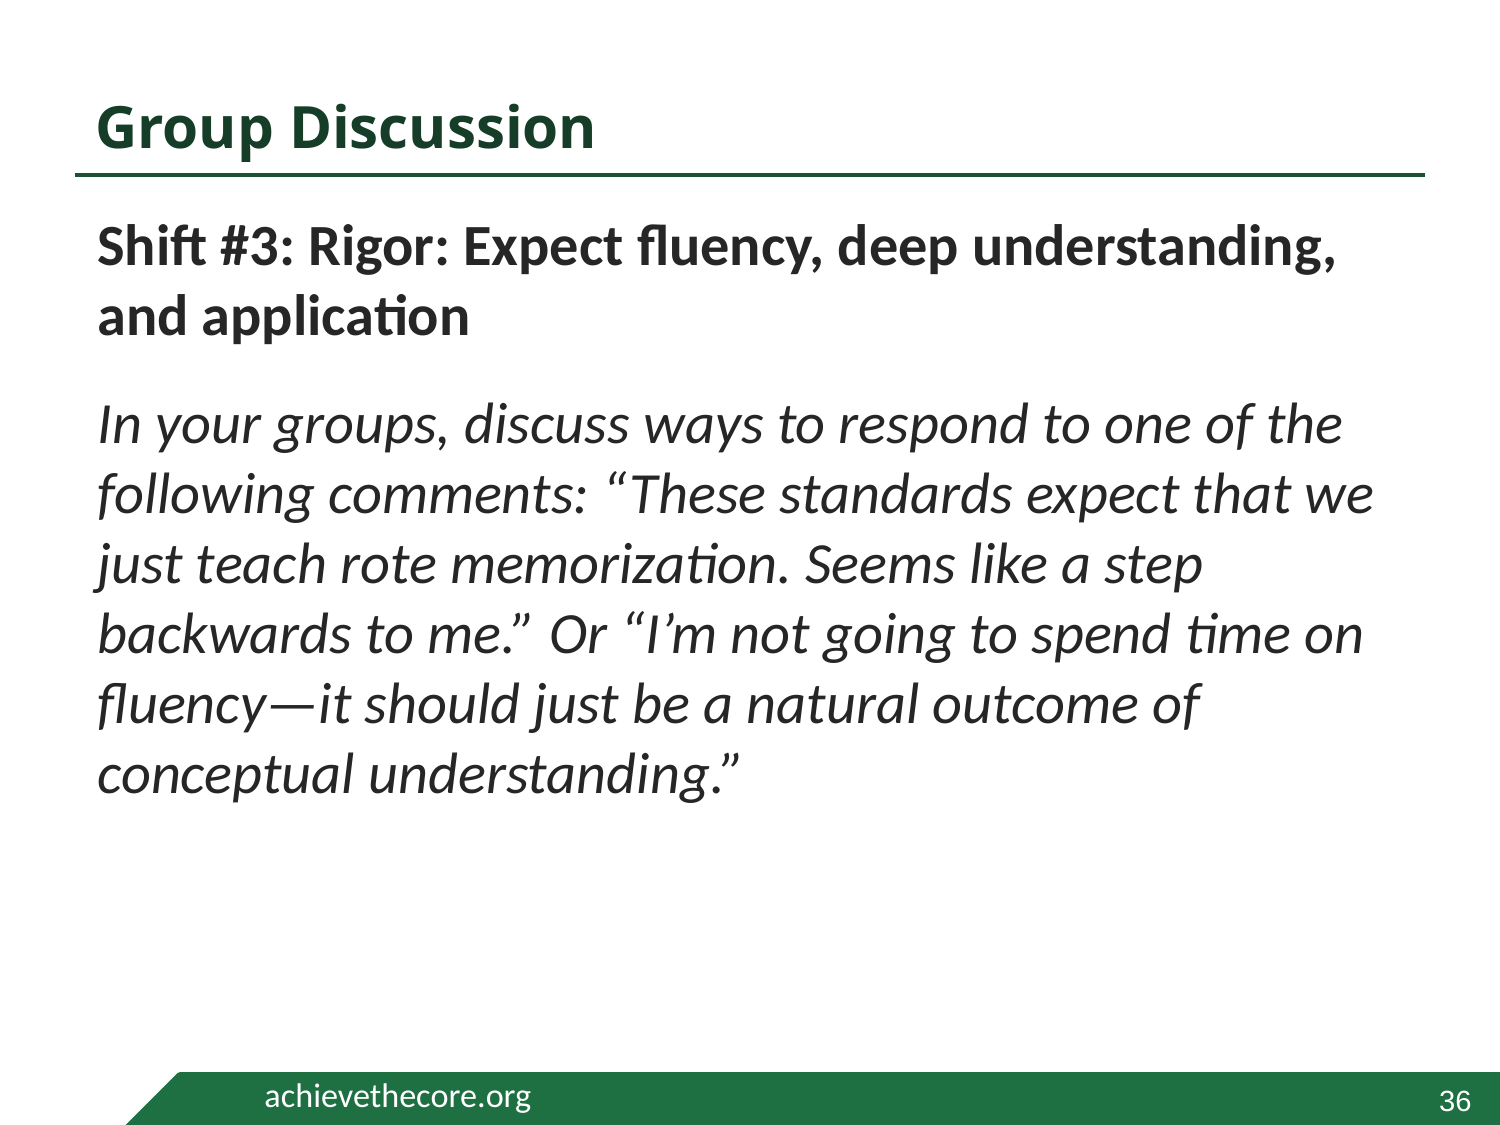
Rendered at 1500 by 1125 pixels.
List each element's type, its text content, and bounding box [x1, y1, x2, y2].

slide_number 36 [1136, 1073, 1487, 1125]
title Group Discussion [80, 24, 1431, 227]
list Shift #3: Rigor: Expect fluency, deep understanding, and application In your groups, discuss ways to respond to one of the following comments: “These standards expect that we just teach rote memorization. Seems like a step backwards to me.” Or “I’m not going to spend time on fluency—it should just be a natural outcome of conceptual understanding.” [82, 200, 1418, 906]
